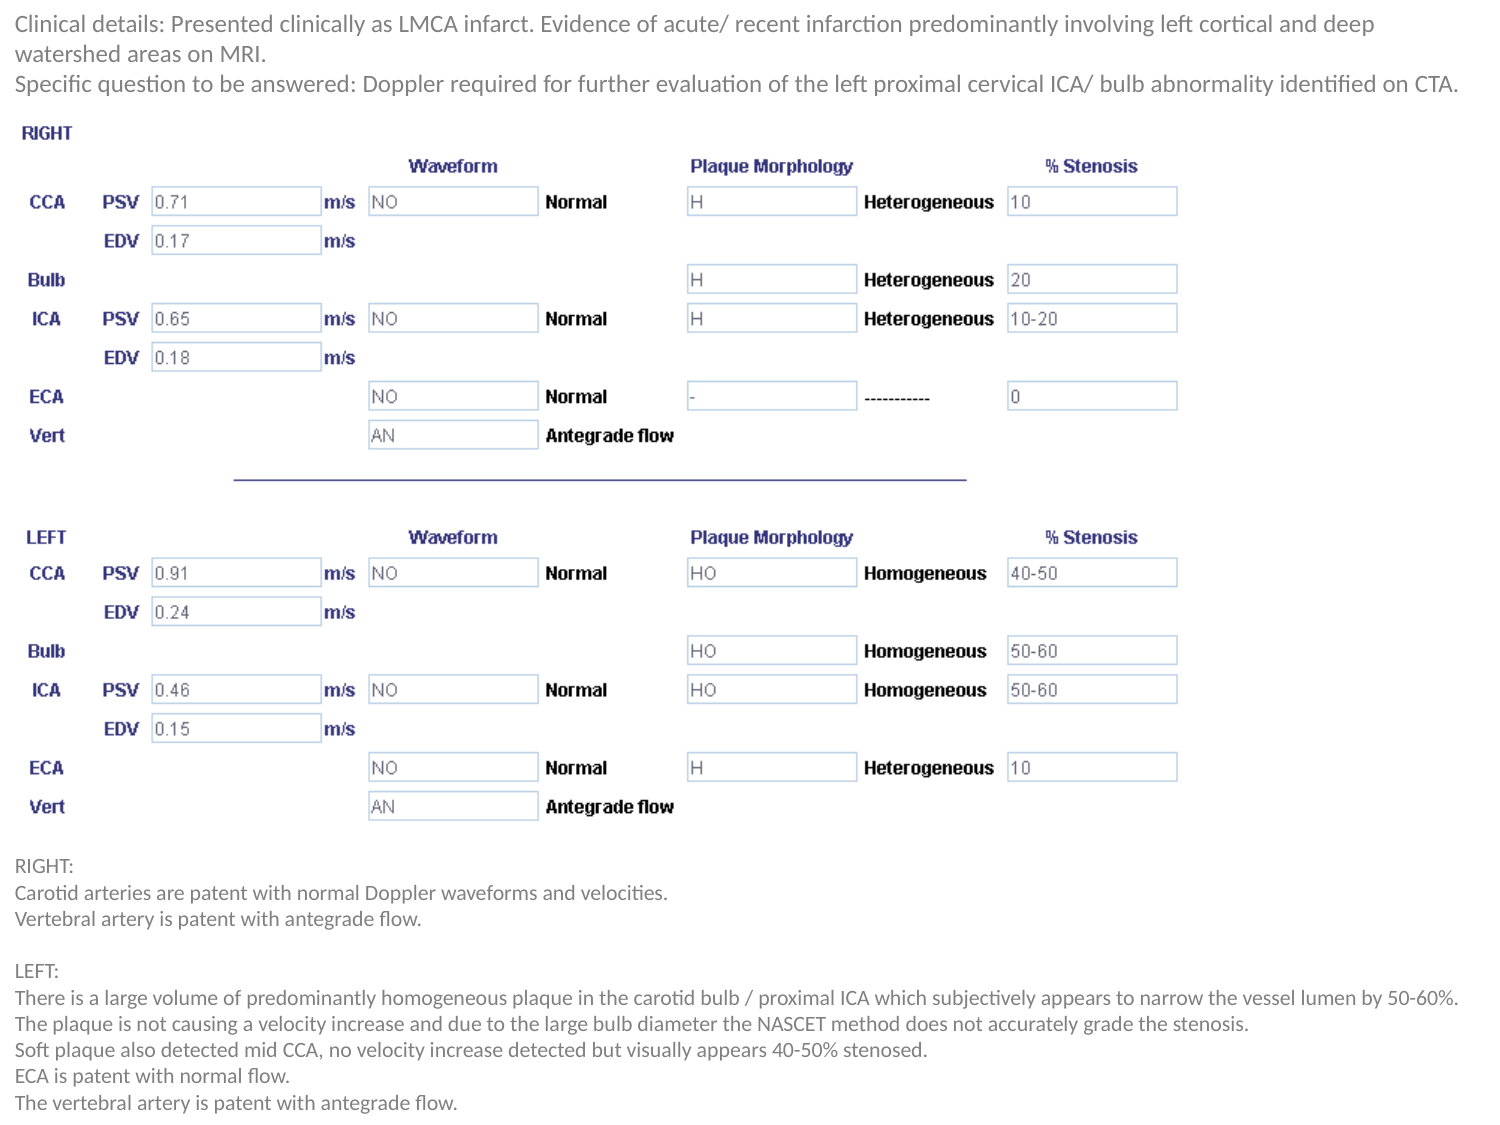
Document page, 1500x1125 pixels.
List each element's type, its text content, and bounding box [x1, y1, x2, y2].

text_box Clinical details: Presented clinically as LMCA infarct. Evidence of acute/ recent infarction predominantly involving left cortical and deep watershed areas on MRI. Specific question to be answered: Doppler required for further evaluation of the left proximal cervical ICA/ bulb abnormality identified on CTA. [0, 0, 1500, 105]
picture [14, 116, 1187, 845]
text_box RIGHT: Carotid arteries are patent with normal Doppler waveforms and velocities. Vertebral artery is patent with antegrade flow. LEFT: There is a large volume of predominantly homogeneous plaque in the carotid bulb / proximal ICA which subjectively appears to narrow the vessel lumen by 50-60%. The plaque is not causing a velocity increase and due to the large bulb diameter the NASCET method does not accurately grade the stenosis. Soft plaque also detected mid CCA, no velocity increase detected but visually appears 40-50% stenosed. ECA is patent with normal flow. The vertebral artery is patent with antegrade flow. [0, 844, 1500, 1122]
